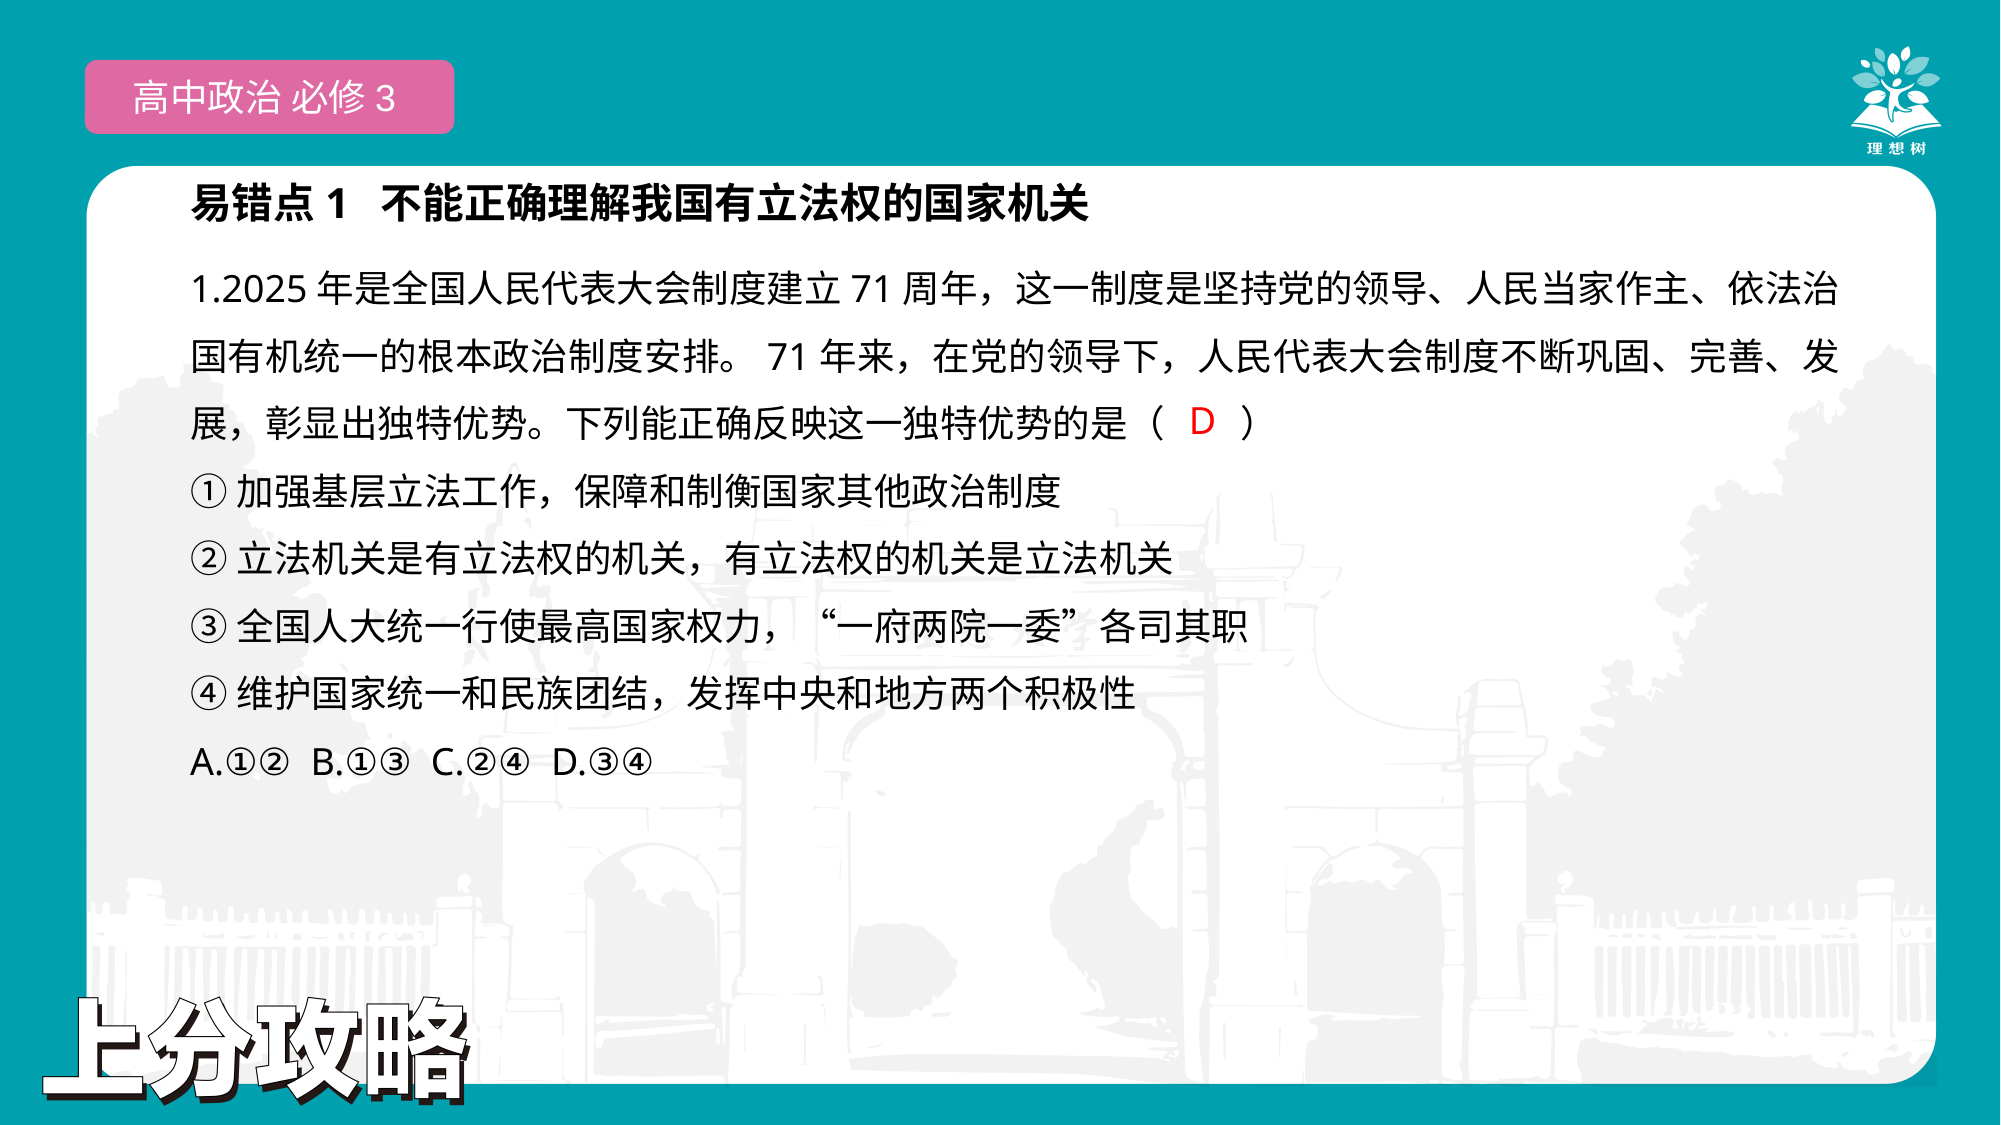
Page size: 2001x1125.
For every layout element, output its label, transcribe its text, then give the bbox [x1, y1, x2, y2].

text_box 高中政治 必修3 [83, 58, 456, 135]
text_box 易错点1 不能正确理解我国有立法权的国家机关 [175, 169, 1497, 235]
text_box 1.2025年是全国人民代表大会制度建立71周年，这一制度是坚持党的领导、人民当家作主、依法治国有机统一的根本政治制度安排。71年来，在党的领导下，人民代表大会制度不断巩固、完善、发展，彰显出独特优势。下列能正确反映这一独特优势的是（ ） ①加强基层立法工作，保障和制衡国家其他政治制度 ②立法机关是有立法权的机关，有立法权的机关是立法机关 ③全国人大统一行使最高国家权力，“一府两院一委”各司其职 ④维护国家统一和民族团结，发挥中央和地方两个积极性 A.①② B.①③ C.②④ D.③④ [175, 235, 1855, 812]
picture [0, 0, 2001, 1125]
text_box D [1164, 367, 1281, 450]
